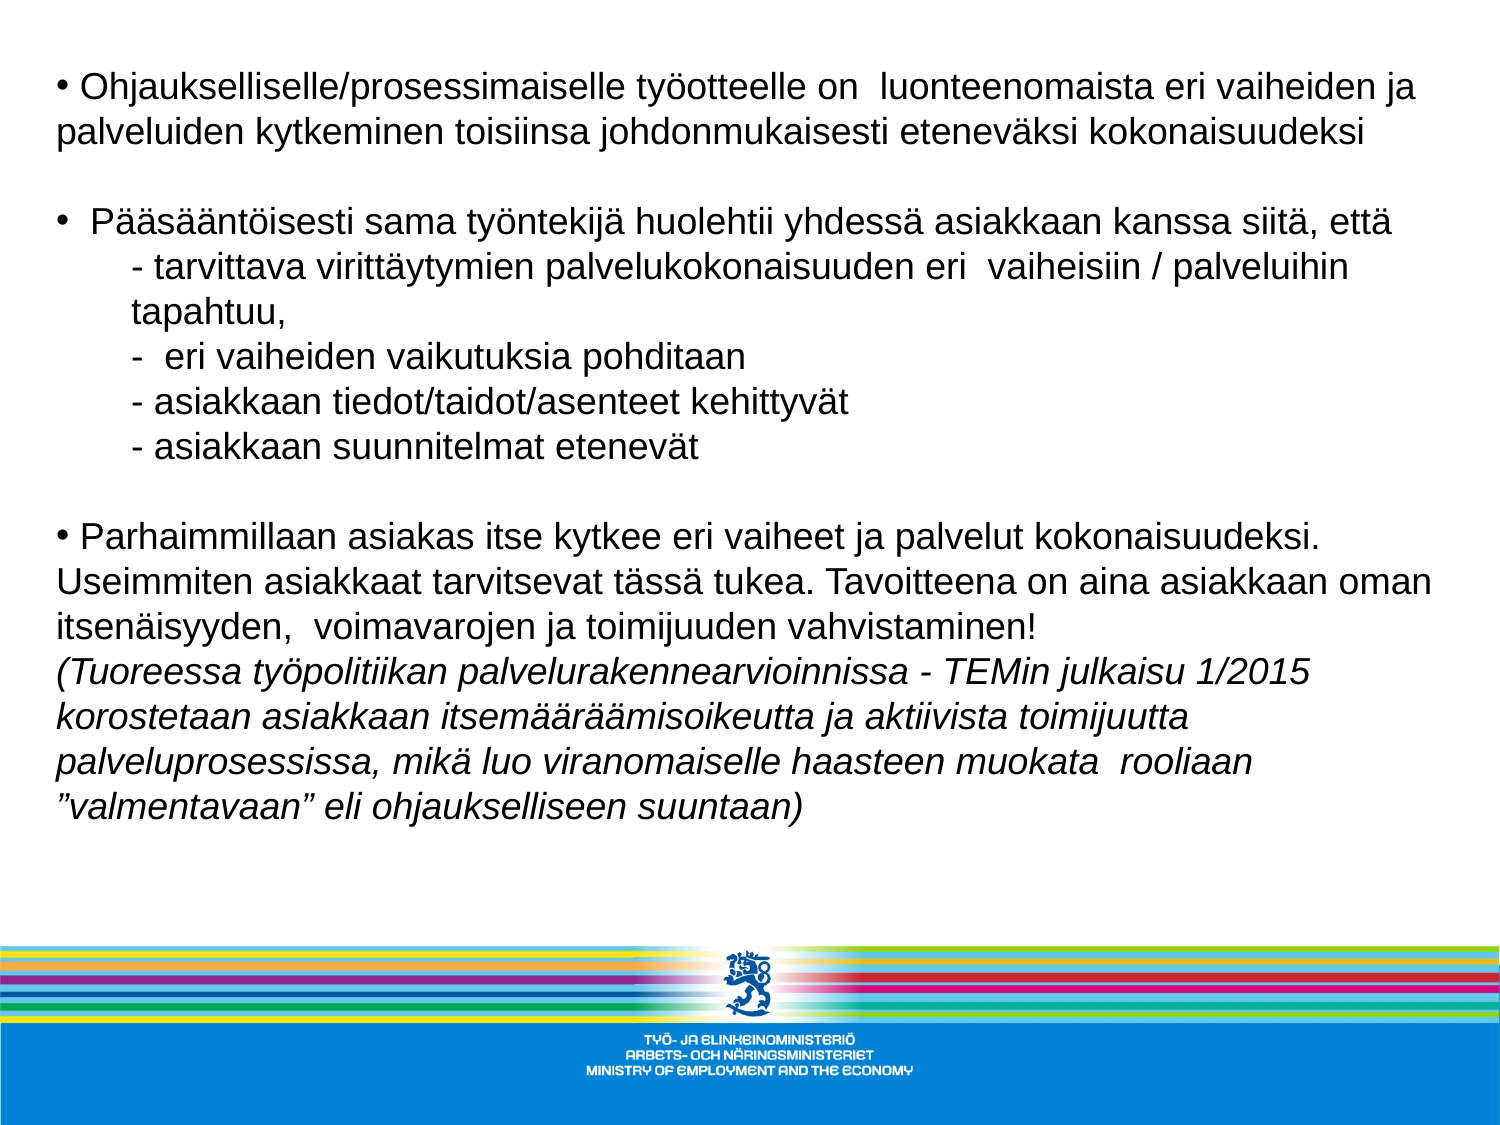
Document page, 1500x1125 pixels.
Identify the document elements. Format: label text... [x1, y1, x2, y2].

picture [0, 946, 1500, 1125]
text_box Ohjaukselliselle/prosessimaiselle työotteelle on luonteenomaista eri vaiheiden ja palveluiden kytkeminen toisiinsa johdonmukaisesti eteneväksi kokonaisuudeksi Pääsääntöisesti sama työntekijä huolehtii yhdessä asiakkaan kanssa siitä, että - tarvittava virittäytymien palvelukokonaisuuden eri vaiheisiin / palveluihin tapahtuu, - eri vaiheiden vaikutuksia pohditaan - asiakkaan tiedot/taidot/asenteet kehittyvät - asiakkaan suunnitelmat etenevät Parhaimmillaan asiakas itse kytkee eri vaiheet ja palvelut kokonaisuudeksi. Useimmiten asiakkaat tarvitsevat tässä tukea. Tavoitteena on aina asiakkaan oman itsenäisyyden, voimavarojen ja toimijuuden vahvistaminen! (Tuoreessa työpolitiikan palvelurakennearvioinnissa - TEMin julkaisu 1/2015 korostetaan asiakkaan itsemääräämisoikeutta ja aktiivista toimijuutta palveluprosessissa, mikä luo viranomaiselle haasteen muokata rooliaan ”valmentavaan” eli ohjaukselliseen suuntaan) [41, 54, 1500, 880]
